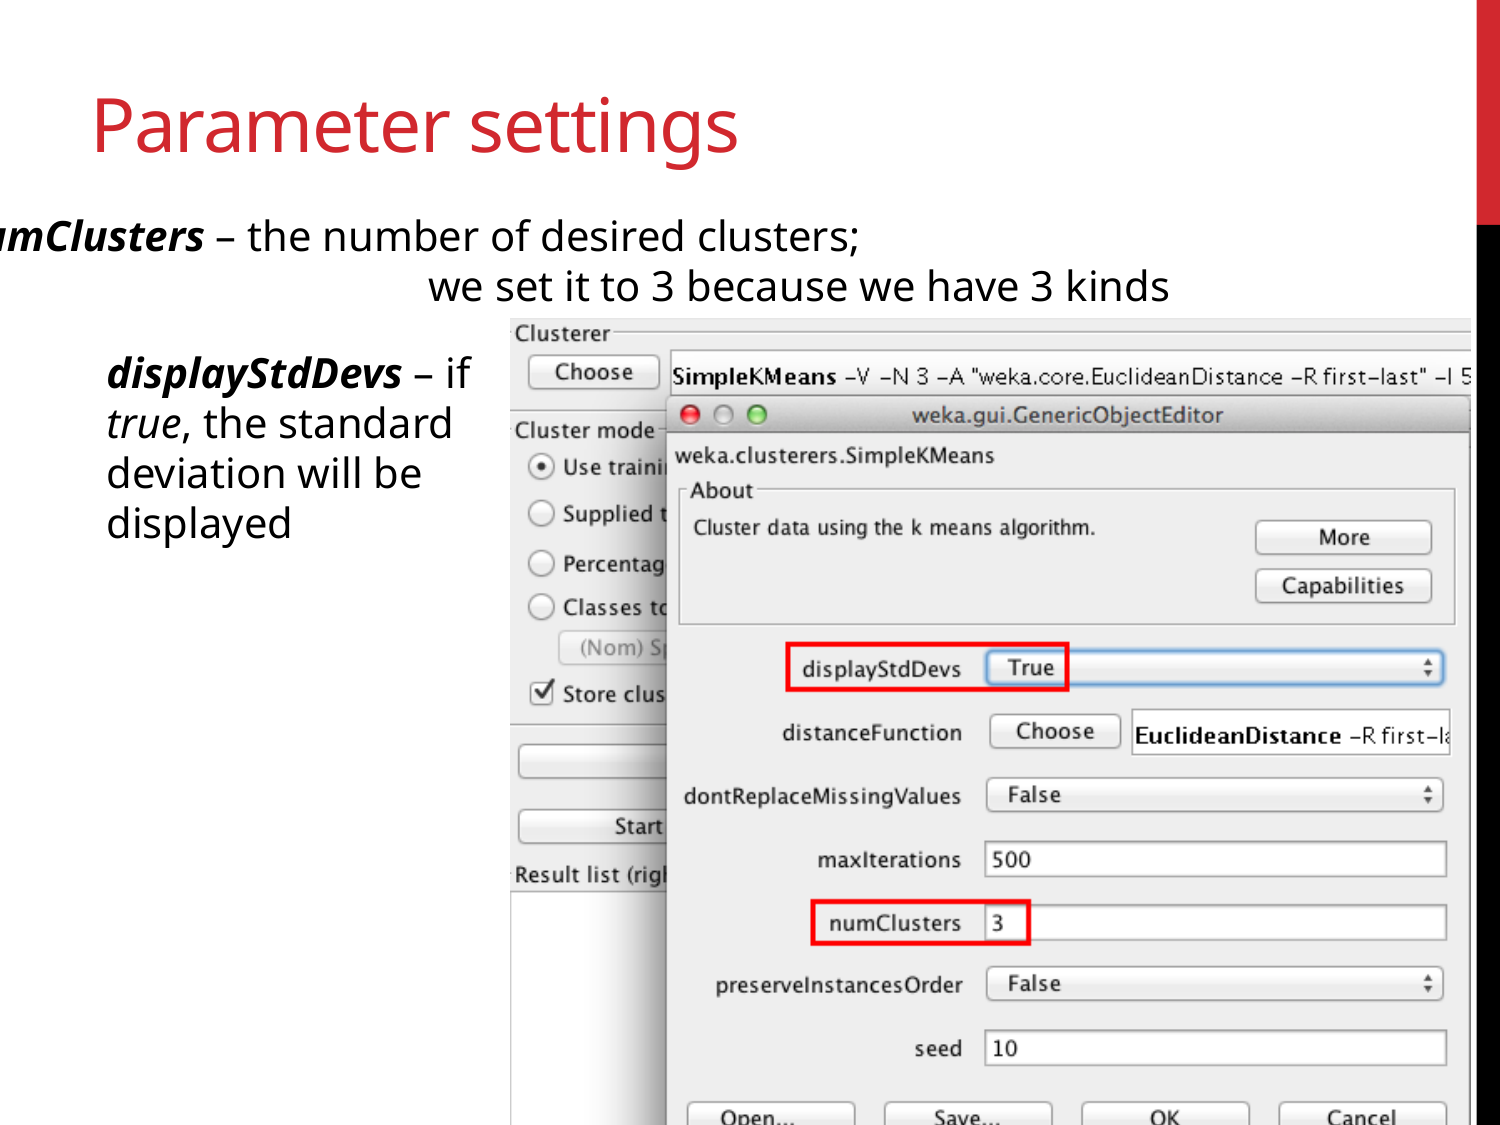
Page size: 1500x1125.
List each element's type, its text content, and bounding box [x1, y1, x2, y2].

text_box numClusters – the number of desired clusters; we set it to 3 because we have 3 kinds [0, 202, 1186, 317]
title Parameter settings [75, 25, 1325, 175]
picture [509, 317, 1472, 1125]
text_box displayStdDevs – if true, the standard deviation will be displayed [91, 339, 492, 554]
